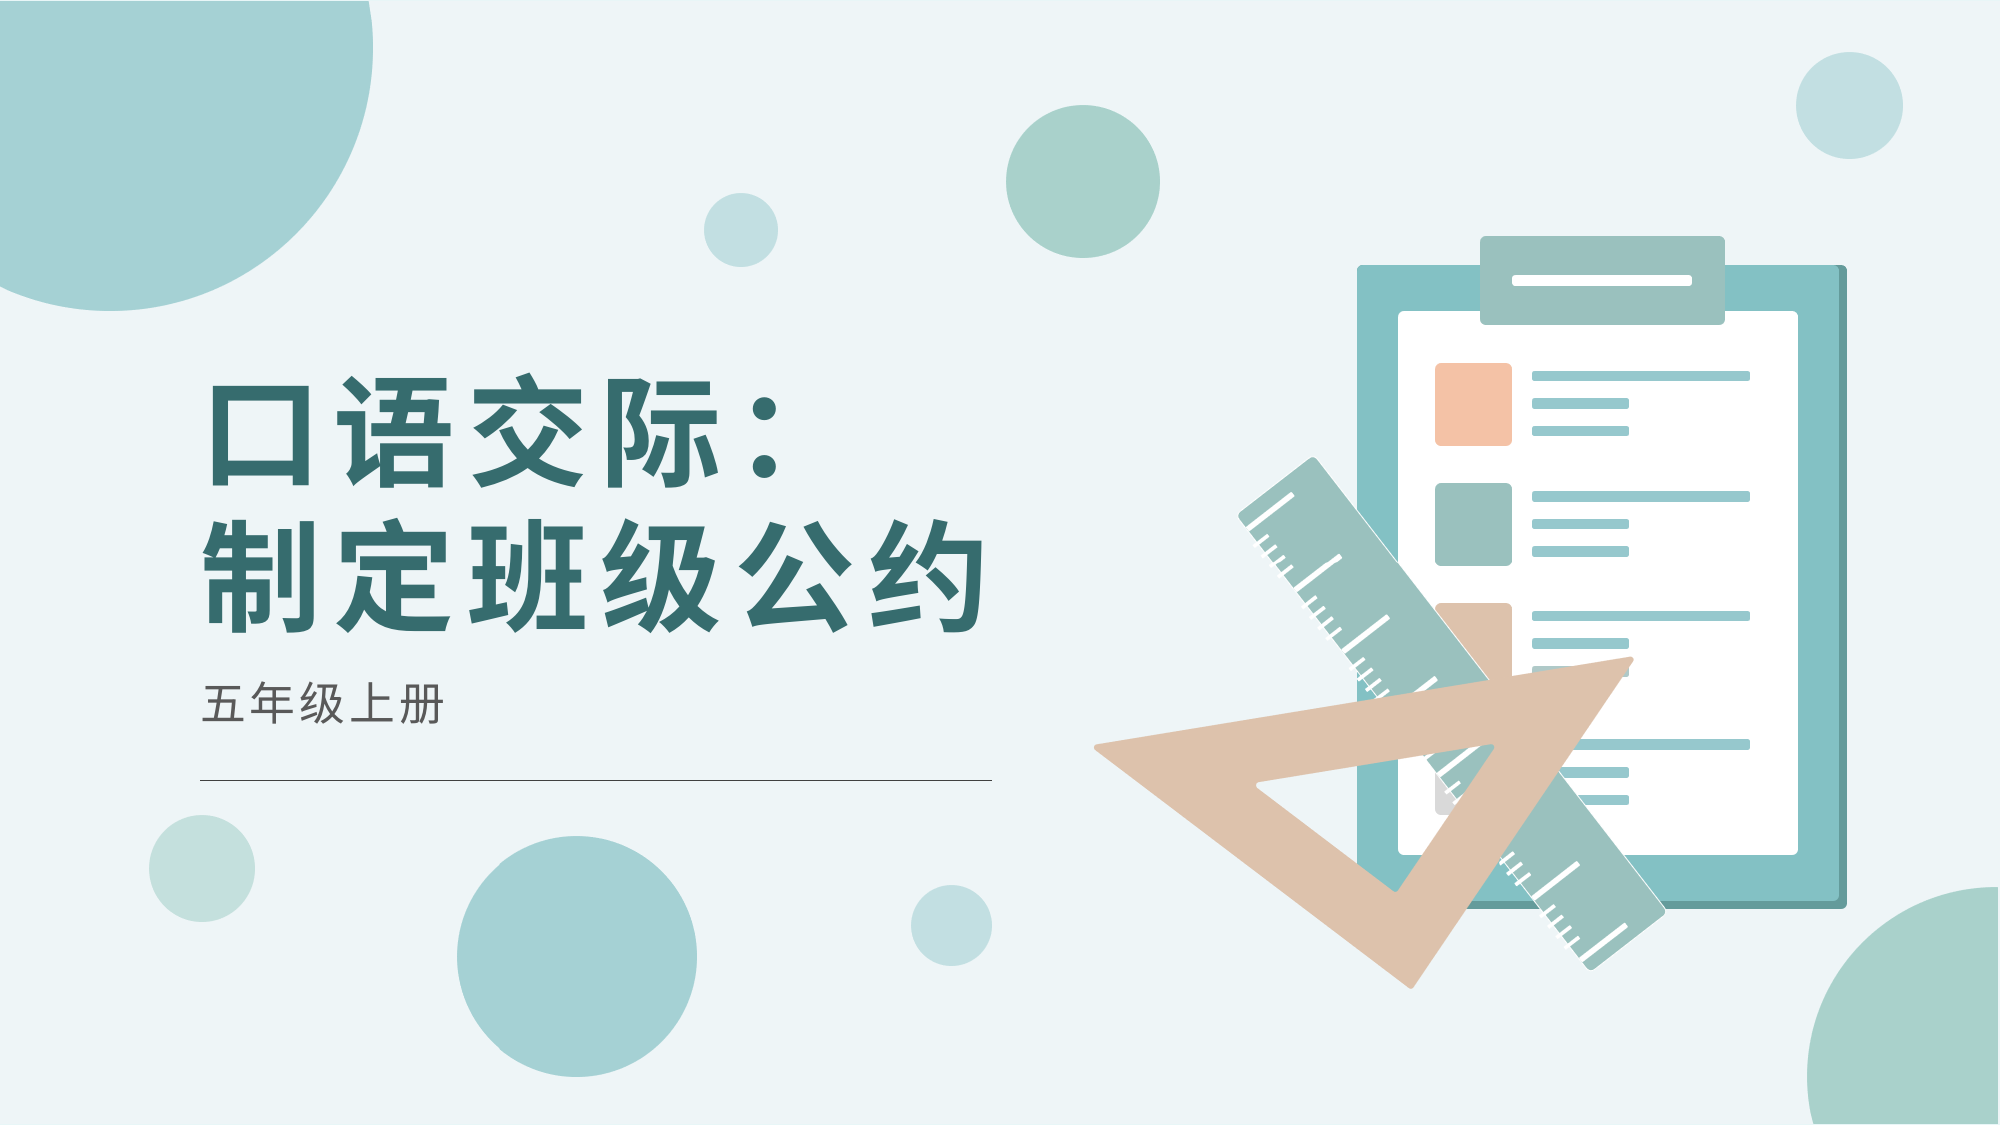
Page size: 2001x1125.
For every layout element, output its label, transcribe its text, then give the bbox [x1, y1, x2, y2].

picture [0, 1, 2000, 1124]
text_box 五年级上册 [199, 675, 992, 736]
text_box 口语交际：制定班级公约 [199, 343, 992, 647]
